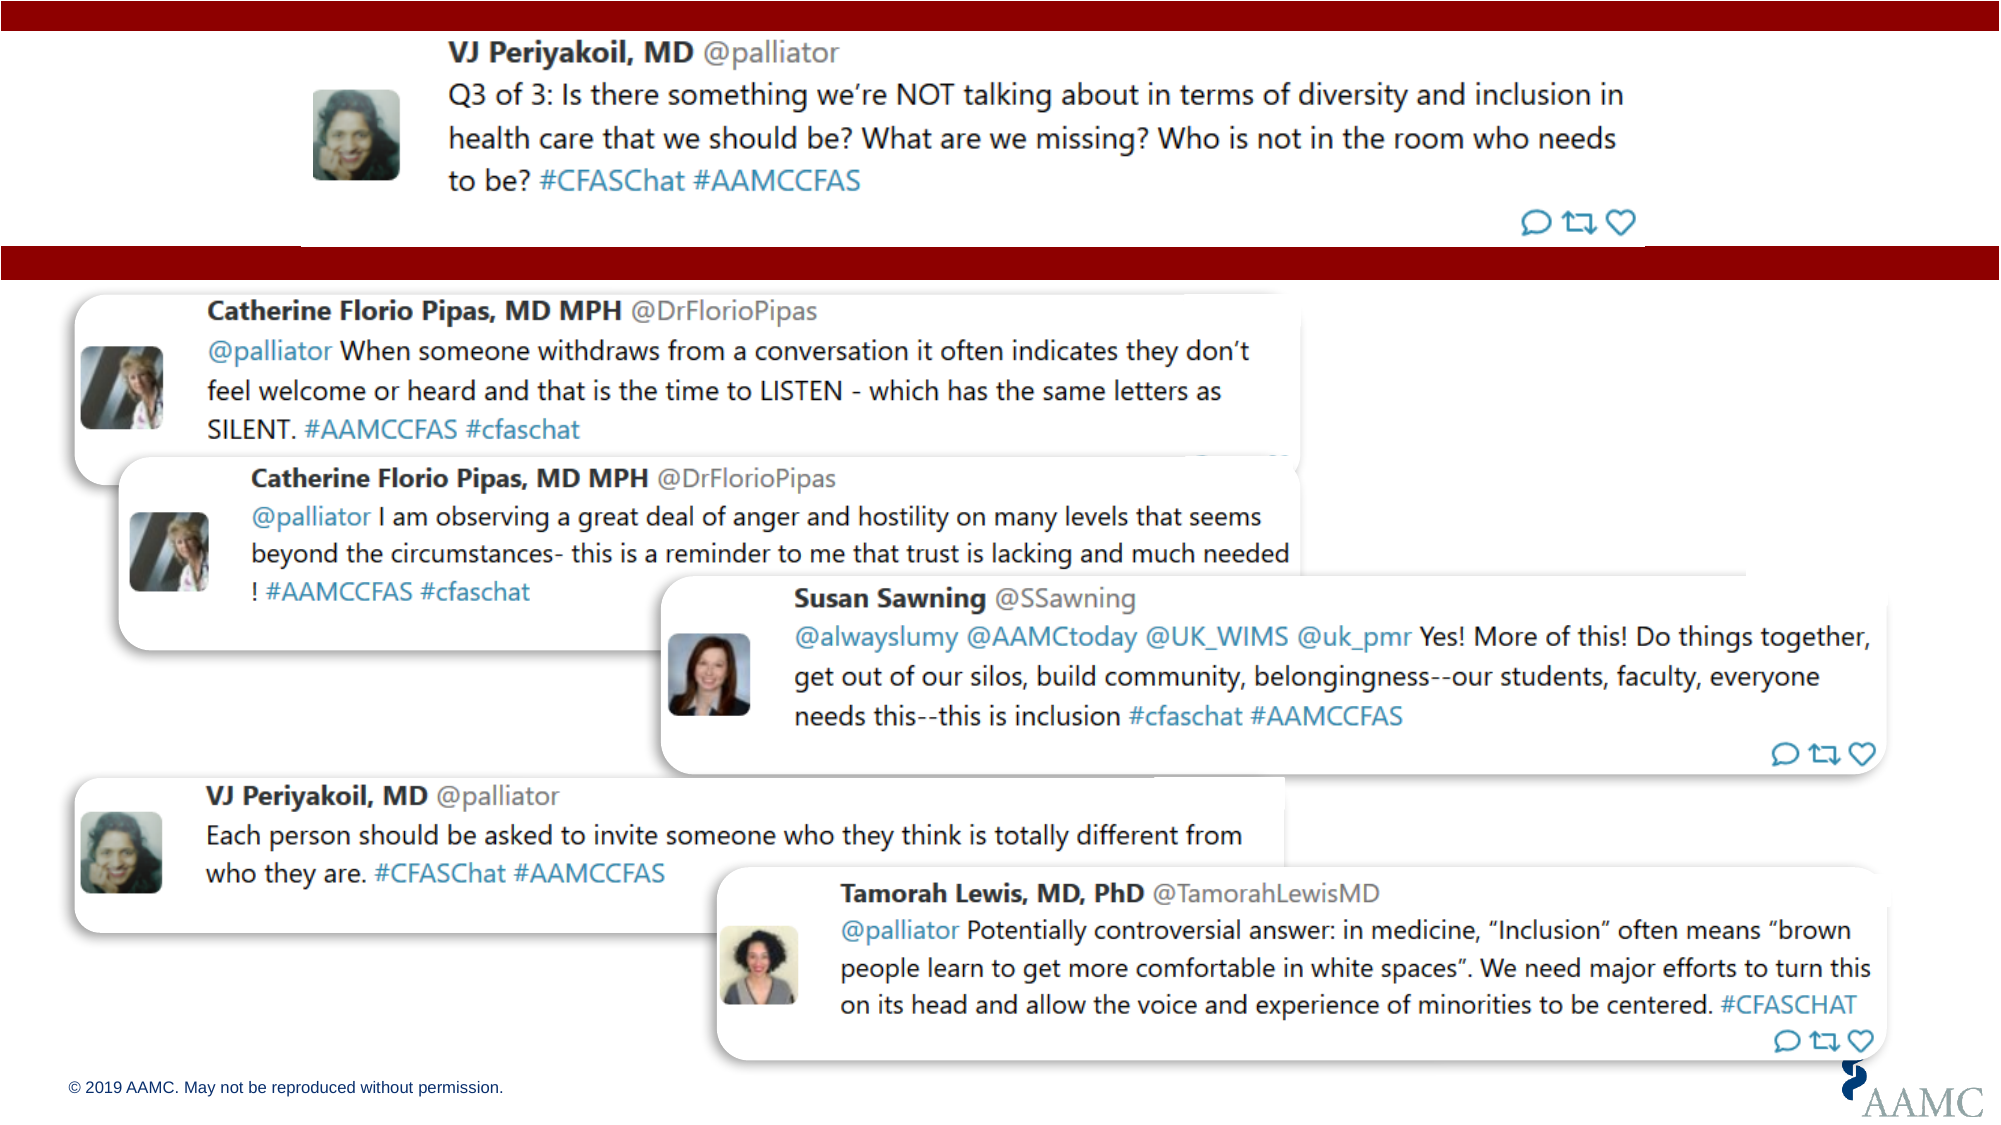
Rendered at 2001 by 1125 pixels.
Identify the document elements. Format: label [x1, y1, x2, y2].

text_box [660, 568, 1887, 775]
picture [1842, 1012, 1983, 1117]
text_box [716, 866, 1891, 1061]
text_box [74, 294, 1301, 486]
text_box [0, 0, 2000, 282]
text_box [74, 777, 1285, 933]
text_box [118, 456, 1301, 651]
